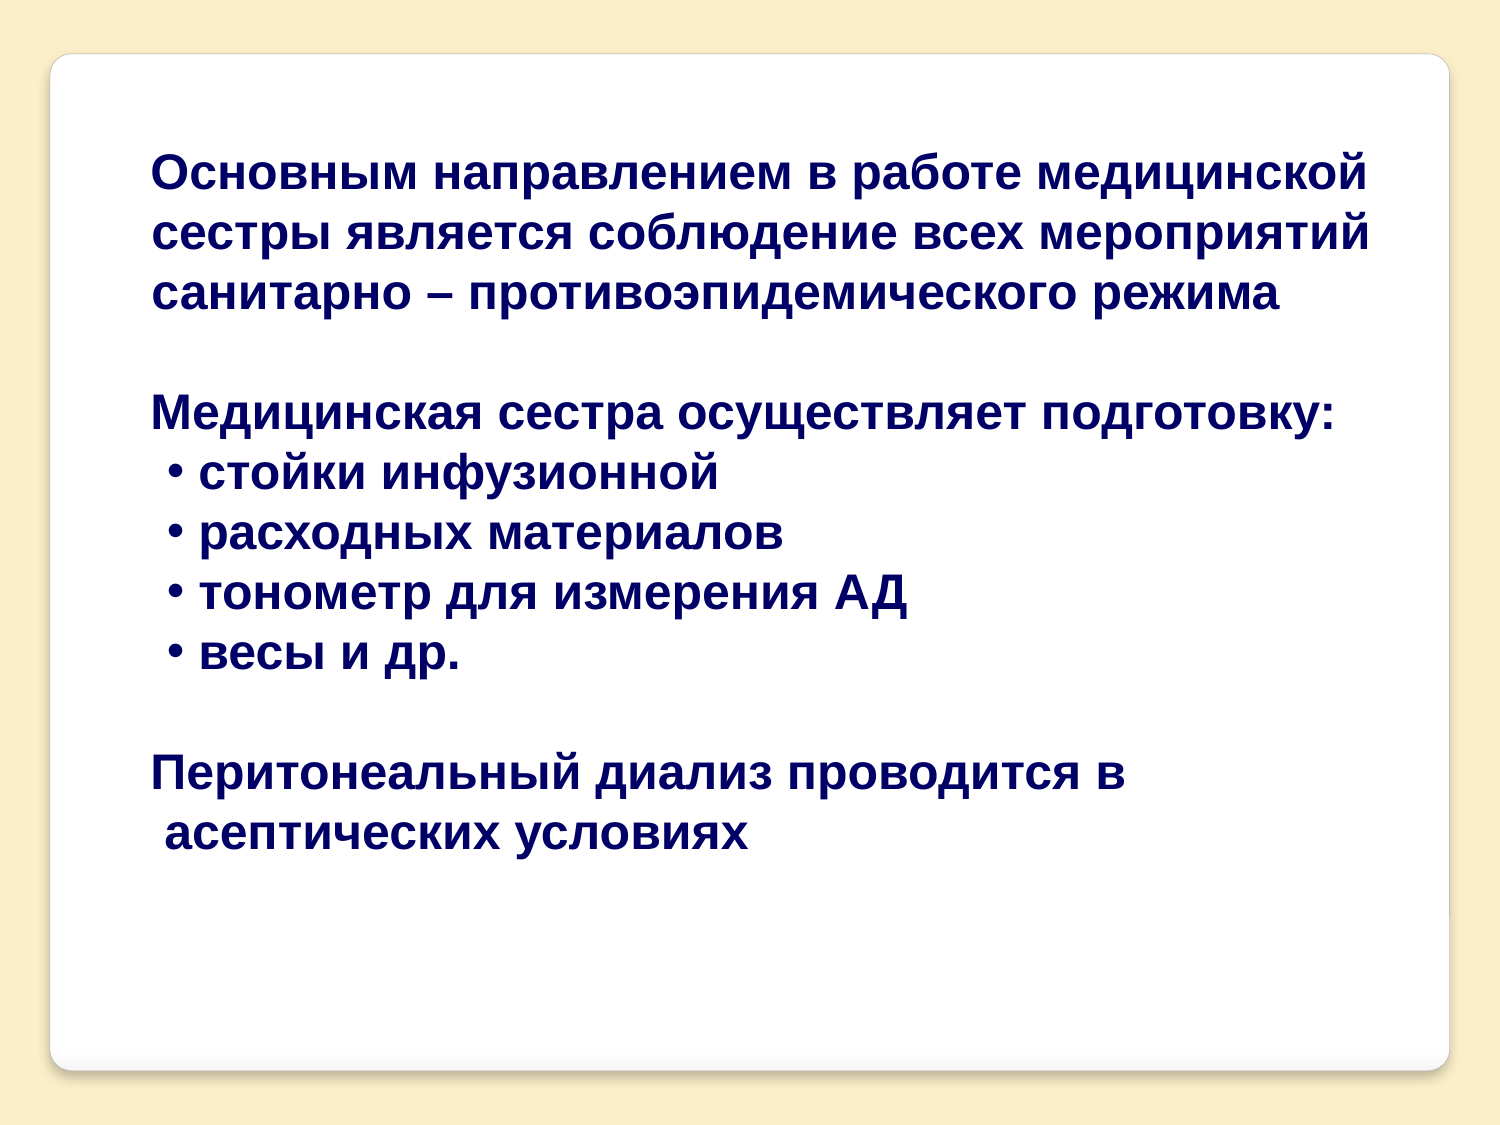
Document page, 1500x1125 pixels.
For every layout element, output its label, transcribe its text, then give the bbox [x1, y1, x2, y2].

text_box [199, 82, 1428, 447]
text_box Основным направлением в работе медицинской сестры является соблюдение всех мероприятий санитарно – противоэпидемического режима Медицинская сестра осуществляет подготовку: стойки инфузионной расходных материалов тонометр для измерения АД весы и др. Перитонеальный диализ проводится в асептических условиях [93, 132, 1441, 868]
